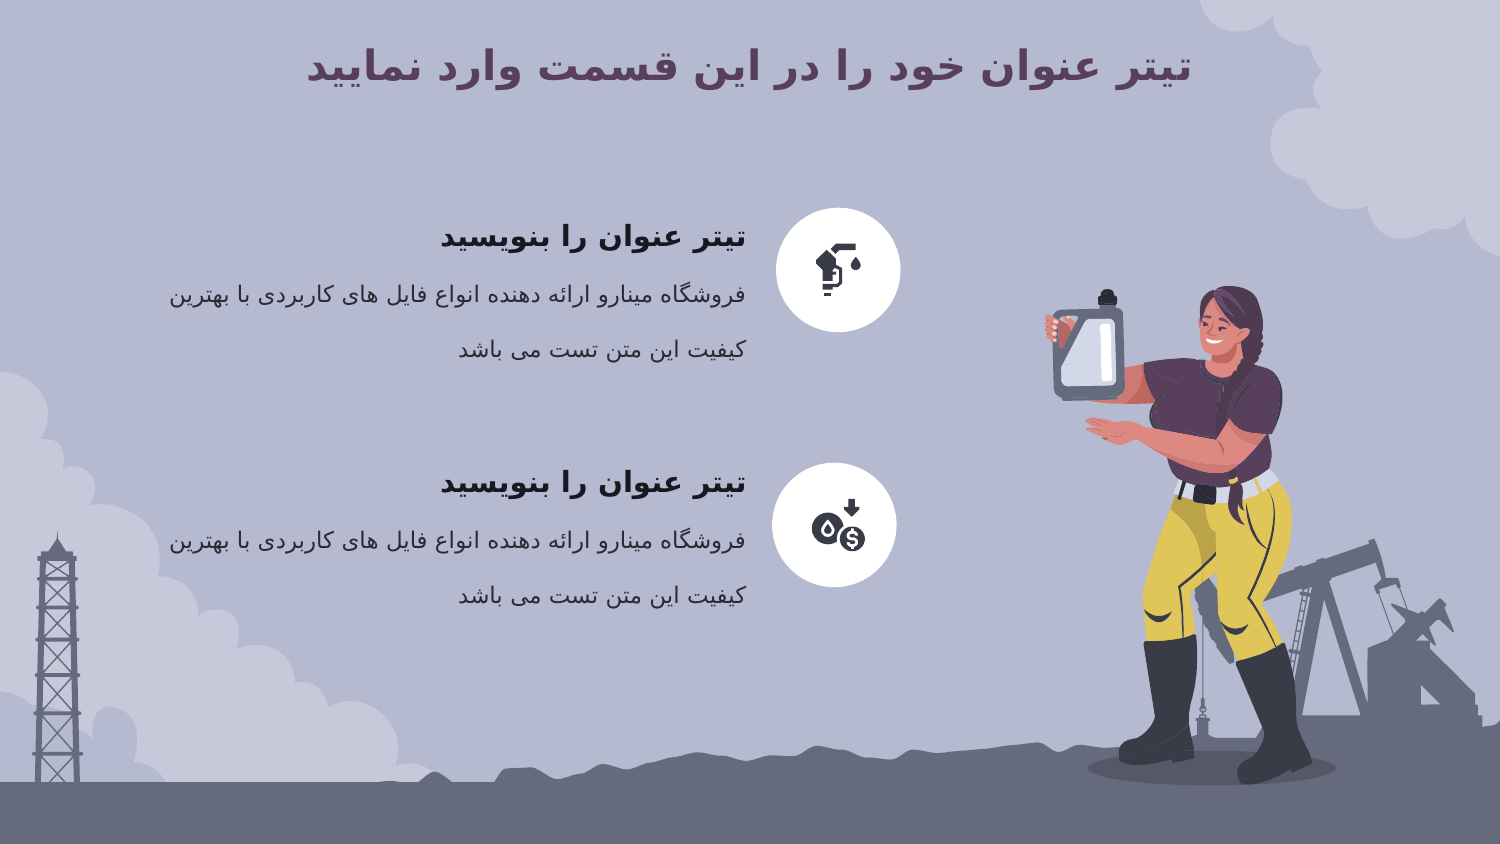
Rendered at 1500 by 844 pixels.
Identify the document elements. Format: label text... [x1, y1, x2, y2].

text_box تیتر عنوان را بنویسید فروشگاه مینارو ارائه دهنده انواع فایل های کاربردی با بهترین کیفیت این متن تست می باشد [112, 174, 762, 370]
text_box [1044, 285, 1337, 786]
text_box تیتر عنوان خود را در این قسمت وارد نمایید [0, 6, 1500, 96]
text_box تیتر عنوان را بنویسید فروشگاه مینارو ارائه دهنده انواع فایل های کاربردی با بهترین کیفیت این متن تست می باشد [112, 421, 762, 616]
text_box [811, 498, 866, 552]
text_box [815, 243, 861, 297]
text_box [776, 207, 901, 333]
text_box [772, 462, 897, 588]
